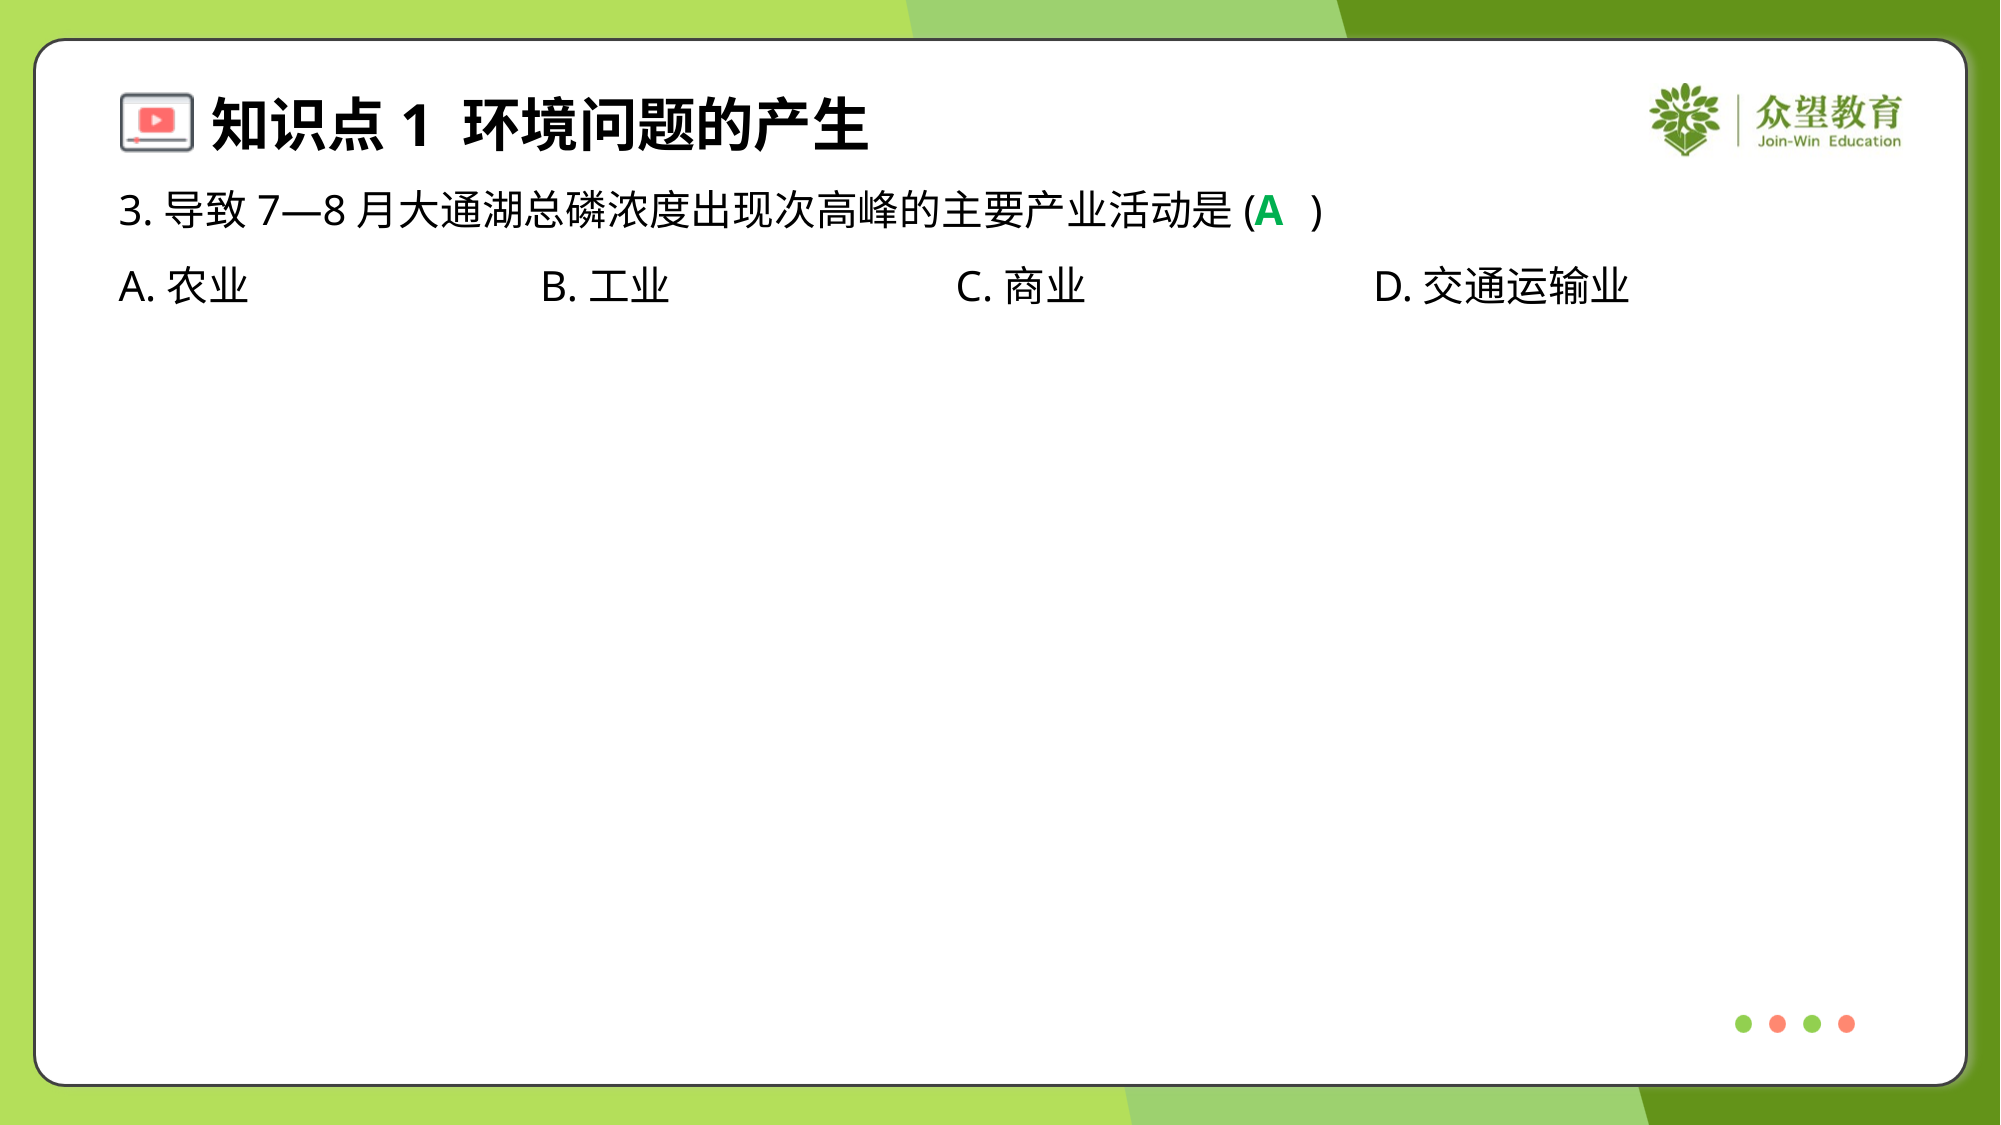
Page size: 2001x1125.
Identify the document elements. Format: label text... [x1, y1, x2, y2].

text_box A [1238, 158, 1300, 226]
text_box A.农业 B.工业 C.商业 D.交通运输业 [118, 234, 1883, 302]
picture [0, 0, 2000, 1125]
text_box 3.导致7—8月大通湖总磷浓度出现次高峰的主要产业活动是( ) [1300, 158, 1883, 226]
text_box 3.导致7—8月大通湖总磷浓度出现次高峰的主要产业活动是( ) [118, 158, 1238, 226]
